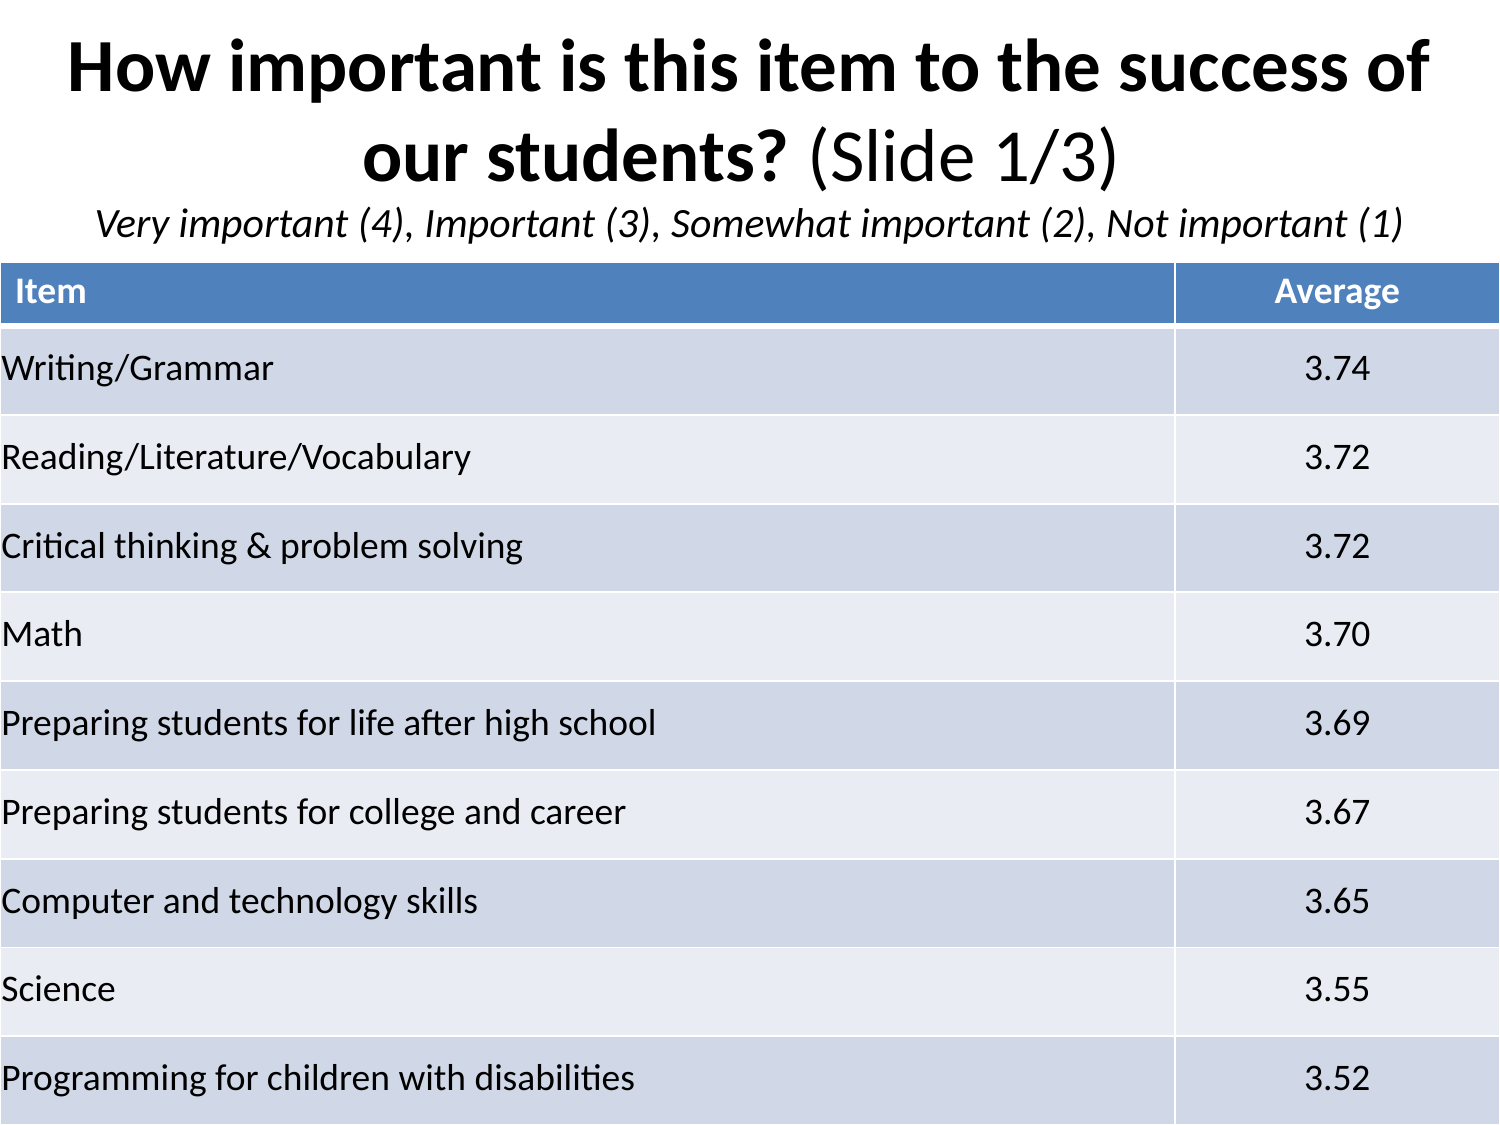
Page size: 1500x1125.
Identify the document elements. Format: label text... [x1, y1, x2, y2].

table_cell Science [1, 948, 1174, 1035]
table_cell 3.67 [1176, 771, 1499, 858]
table_cell 3.70 [1176, 593, 1499, 680]
table_cell Computer and technology skills [1, 860, 1174, 947]
table_cell 3.74 [1176, 329, 1499, 414]
table_cell Math [1, 593, 1174, 680]
table_cell Critical thinking & problem solving [1, 505, 1174, 591]
table_cell 3.72 [1176, 505, 1499, 591]
table_cell Programming for children with disabilities [1, 1037, 1174, 1124]
table_cell 3.65 [1176, 860, 1499, 947]
table_cell 3.69 [1176, 682, 1499, 769]
table_cell 3.72 [1176, 416, 1499, 503]
table_cell 3.55 [1176, 948, 1499, 1035]
table_cell Preparing students for college and career [1, 771, 1174, 858]
table_cell 3.52 [1176, 1037, 1499, 1124]
table_cell Preparing students for life after high school [1, 682, 1174, 769]
table_header Item [1, 263, 1174, 323]
table_cell Writing/Grammar [1, 329, 1174, 414]
table_cell Reading/Literature/Vocabulary [1, 416, 1174, 503]
title How important is this item to the success of our students? (Slide 1/3) Very important (4), Important (3), Somewhat important (2), Not important (1) [0, 0, 1500, 262]
table_header Average [1176, 263, 1499, 323]
